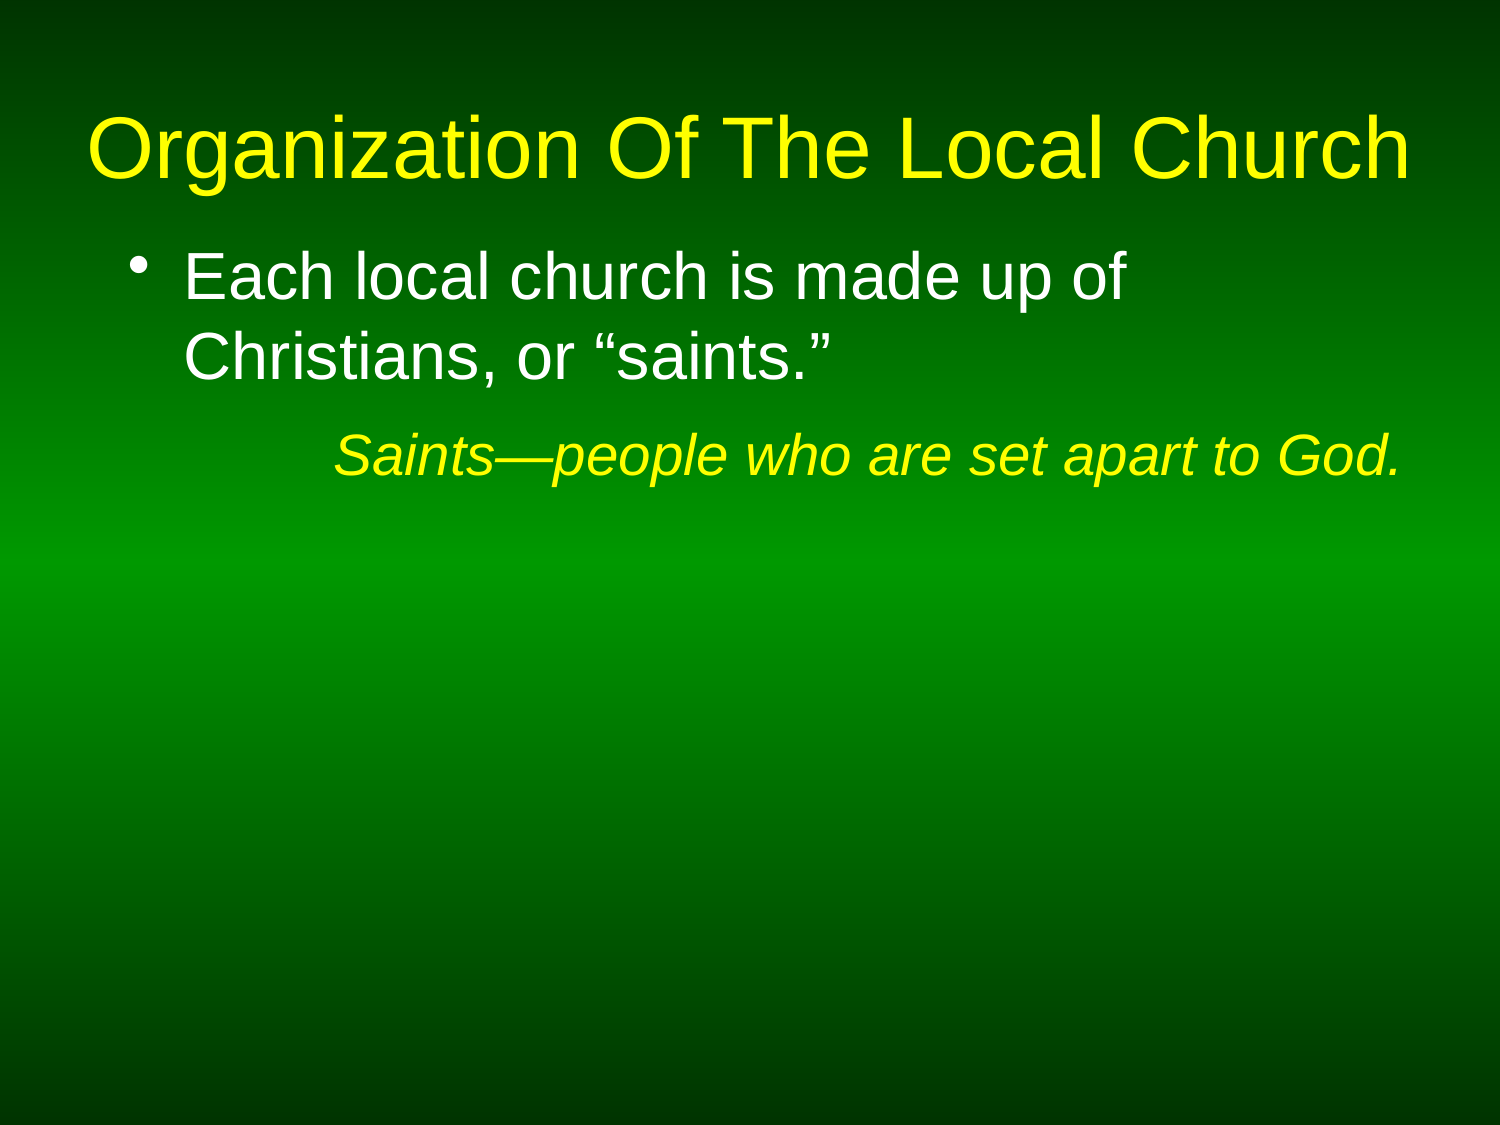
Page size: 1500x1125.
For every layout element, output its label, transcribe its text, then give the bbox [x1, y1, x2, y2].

list Each local church is made up of Christians, or “saints.” Saints—people who are set apart to God. [112, 224, 1463, 1125]
title Organization Of The Local Church [37, 50, 1463, 238]
